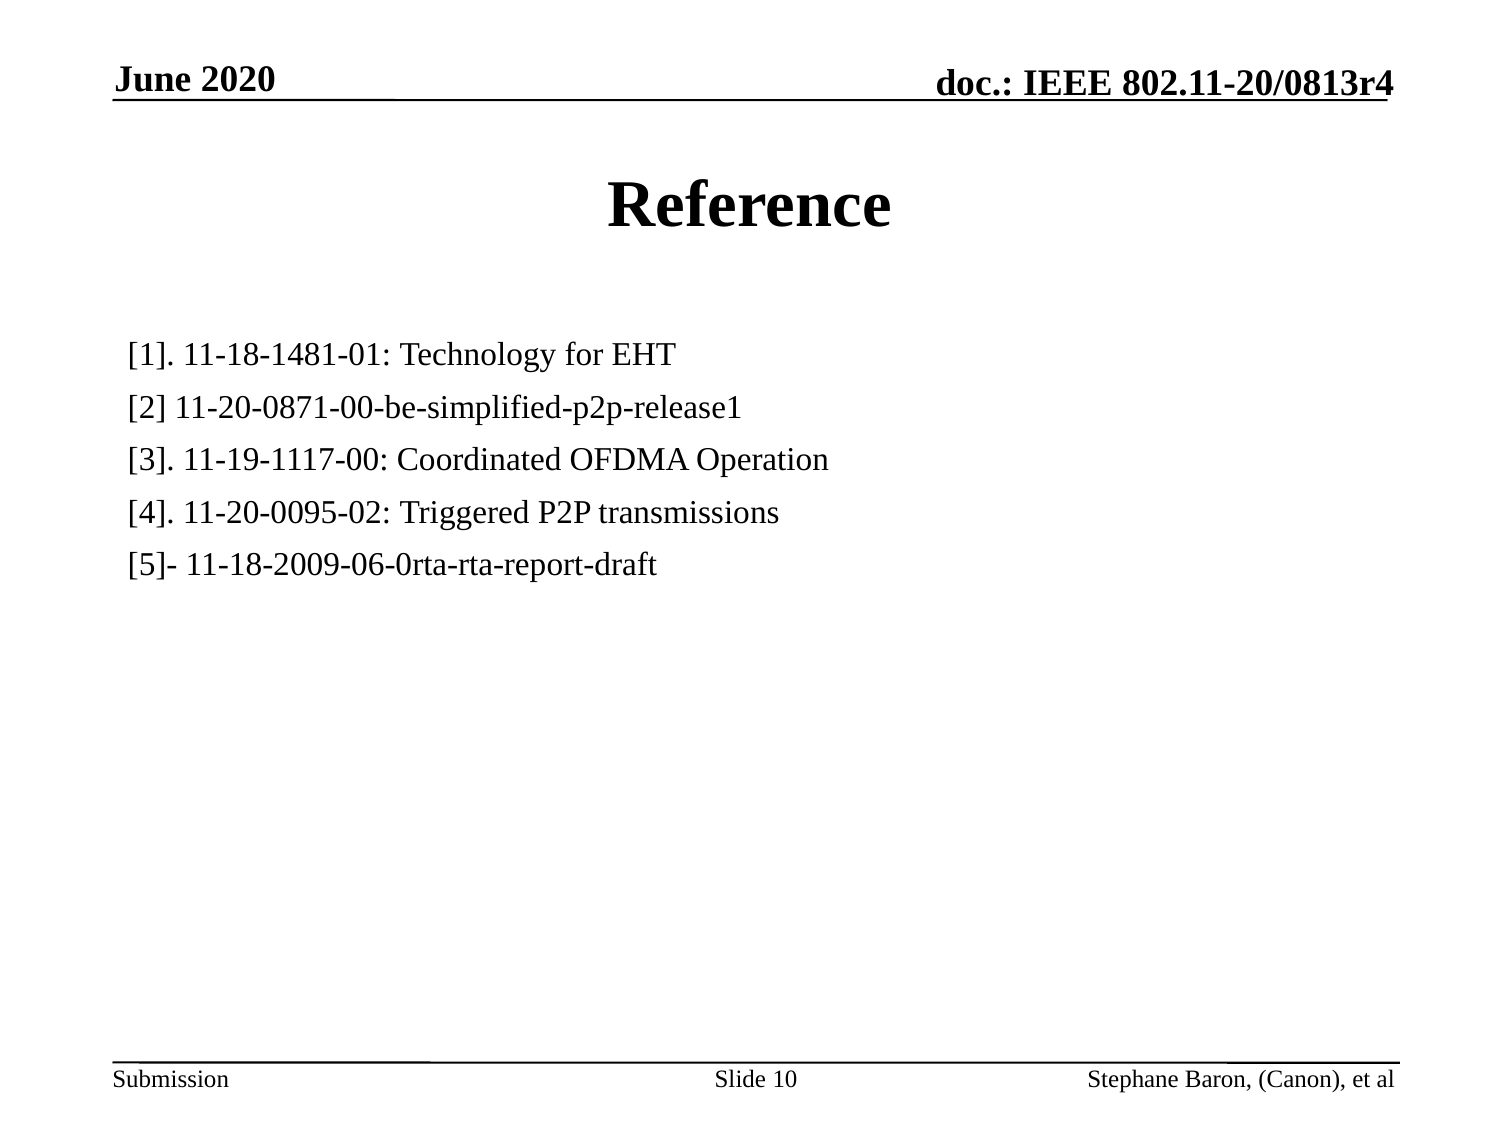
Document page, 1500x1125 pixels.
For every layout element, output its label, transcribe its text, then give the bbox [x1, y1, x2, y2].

footer Stephane Baron, (Canon), et al [878, 1061, 1402, 1093]
slide_number Slide 10 [712, 1061, 800, 1123]
title Reference [112, 112, 1388, 288]
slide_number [114, 54, 423, 100]
list [1]. 11-18-1481-01: Technology for EHT [2] 11-20-0871-00-be-simplified-p2p-release1 [3]. 11-19-1117-00: Coordinated OFDMA Operation [4]. 11-20-0095-02: Triggered P2P transmissions [5]- 11-18-2009-06-0rta-rta-report-draft [112, 324, 1388, 1000]
